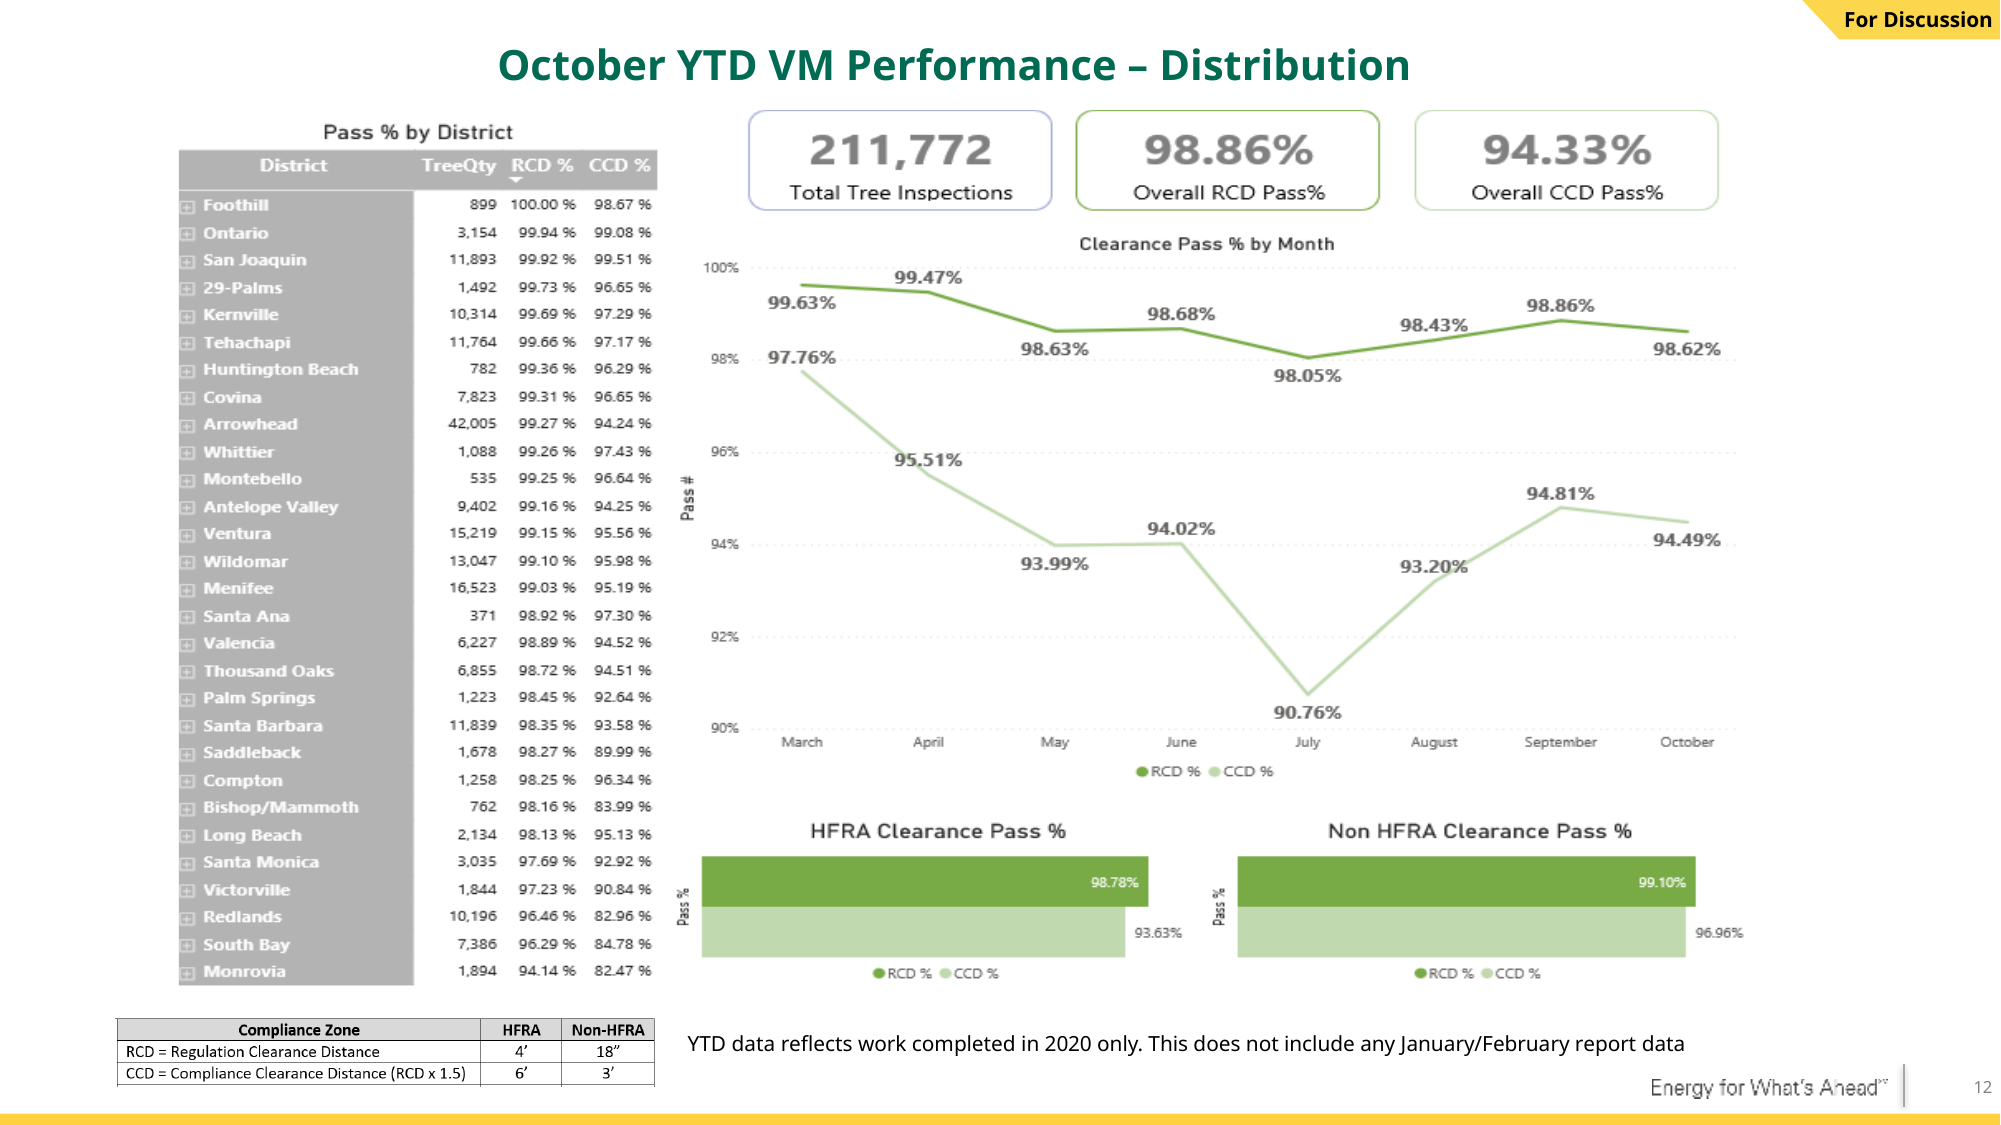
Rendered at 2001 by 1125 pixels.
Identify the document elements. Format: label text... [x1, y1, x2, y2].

title October YTD VM Performance – Distribution [307, 38, 1602, 89]
picture [178, 109, 1754, 988]
text_box YTD data reflects work completed in 2020 only. This does not include any January/February report data [687, 1024, 1769, 1062]
picture [114, 1017, 682, 1087]
picture [1652, 1079, 1888, 1099]
text_box For Discussion [1800, 0, 2000, 42]
